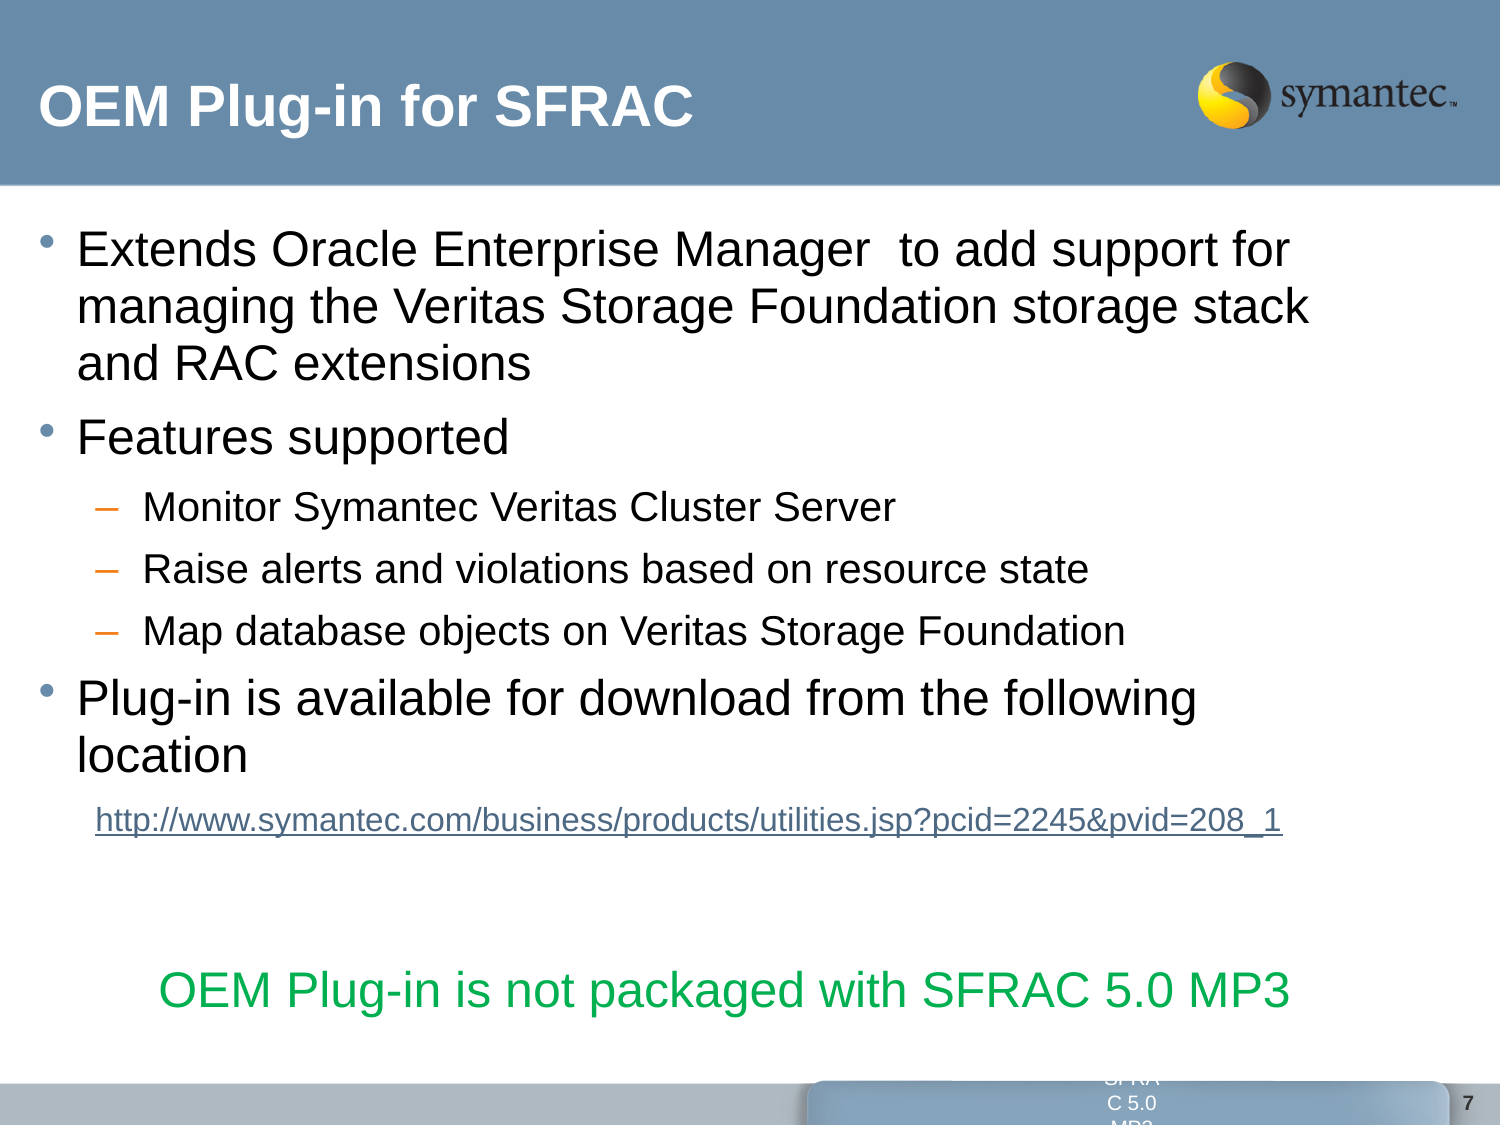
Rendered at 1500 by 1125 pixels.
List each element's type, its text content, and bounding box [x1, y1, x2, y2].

list Extends Oracle Enterprise Manager to add support for managing the Veritas Storage Foundation storage stack and RAC extensions Features supported Monitor Symantec Veritas Cluster Server Raise alerts and violations based on resource state Map database objects on Veritas Storage Foundation Plug-in is available for download from the following location http://www.symantec.com/business/products/utilities.jsp?pcid=2245&pvid=208_1 [23, 213, 1374, 956]
footer SFRAC 5.0 MP3 [1098, 1089, 1166, 1116]
text_box OEM Plug-in is not packaged with SFRAC 5.0 MP3 [49, 949, 1400, 1025]
picture [1159, 0, 1500, 132]
slide_number 7 [1456, 1089, 1481, 1116]
title OEM Plug-in for SFRAC [23, 24, 1123, 182]
picture [757, 1080, 1500, 1125]
